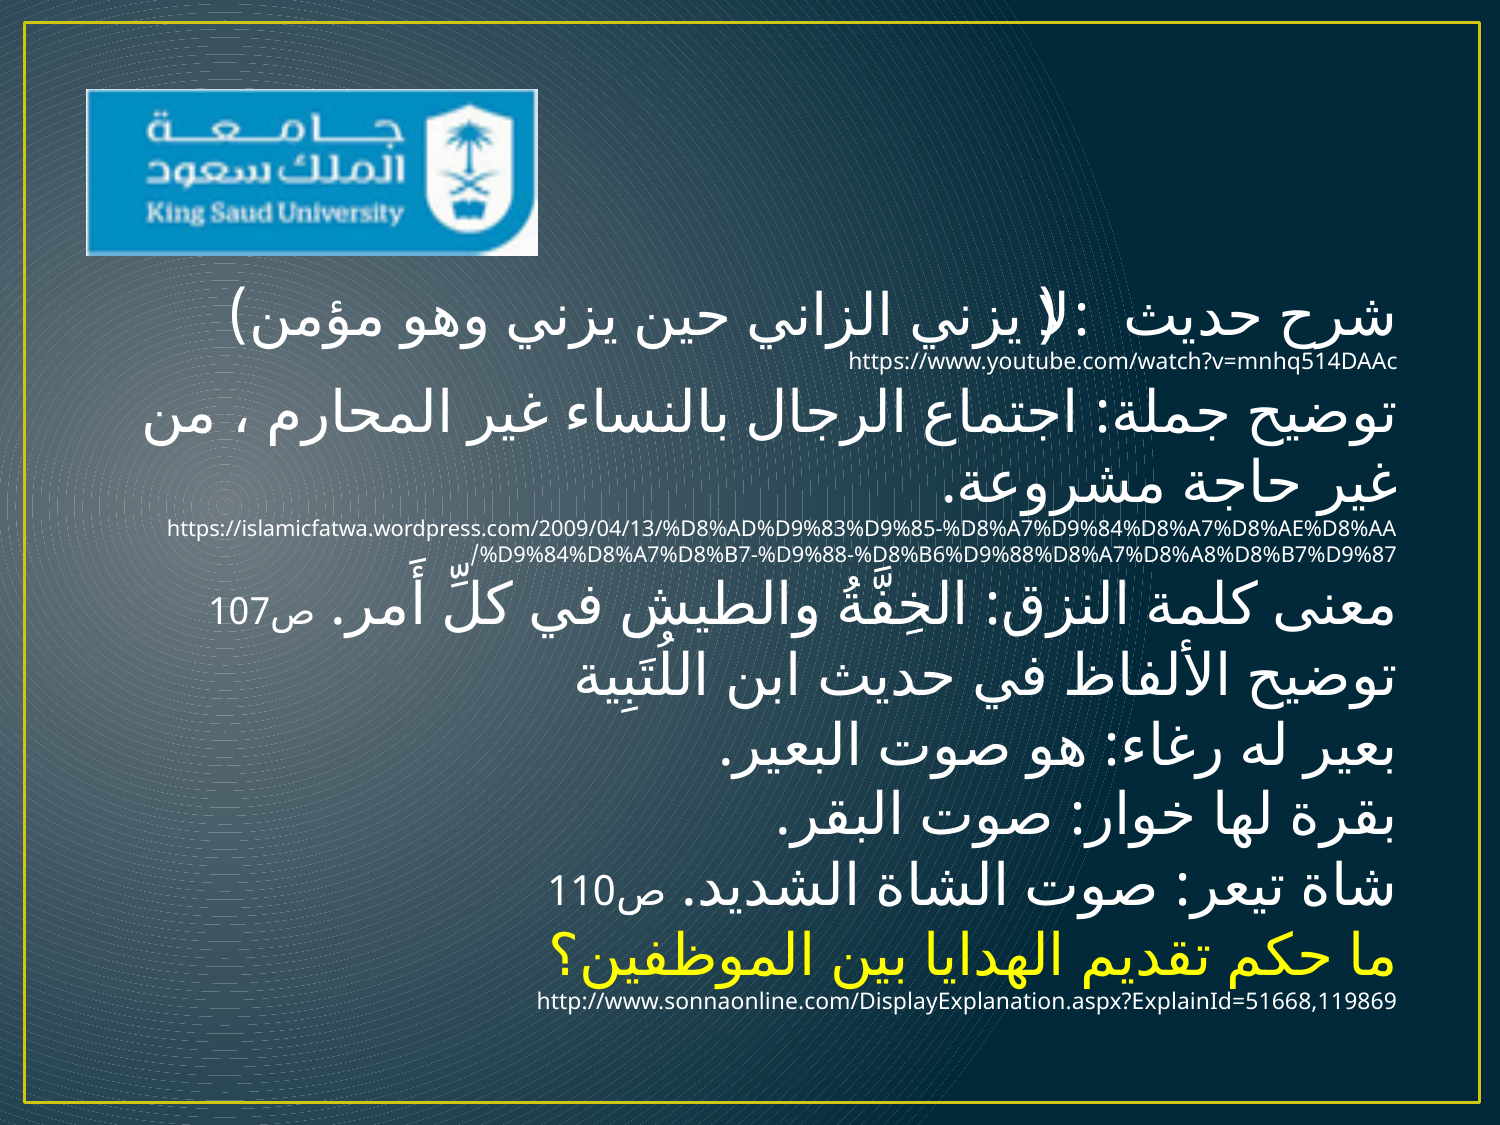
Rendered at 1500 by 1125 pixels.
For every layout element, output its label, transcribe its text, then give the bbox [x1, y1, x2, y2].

picture [85, 89, 538, 256]
text_box [46, 210, 1459, 466]
text_box شرح حديث: (لا يزني الزاني حين يزني وهو مؤمن) https://www.youtube.com/watch?v=mnhq514DAAc توضيح جملة: اجتماع الرجال بالنساء غير المحارم ، من غير حاجة مشروعة. https://islamicfatwa.wordpress.com/2009/04/13/%D8%AD%D9%83%D9%85-%D8%A7%D9%84%D8%A7%D8%AE%D8%AA%D9%84%D8%A7%D8%B7-%D9%88-%D8%B6%D9%88%D8%A7%D8%A8%D8%B7%D9%87/ معنى كلمة النزق: الخِفَّةُ والطيش في كلِّ أَمر. ص107 توضيح الألفاظ في حديث ابن اللُتَبِية بعير له رغاء: هو صوت البعير. بقرة لها خوار: صوت البقر. شاة تيعر: صوت الشاة الشديد. ص110 ما حكم تقديم الهدايا بين الموظفين؟ http://www.sonnaonline.com/DisplayExplanation.aspx?ExplainId=51668,119869 [81, 269, 1414, 1022]
